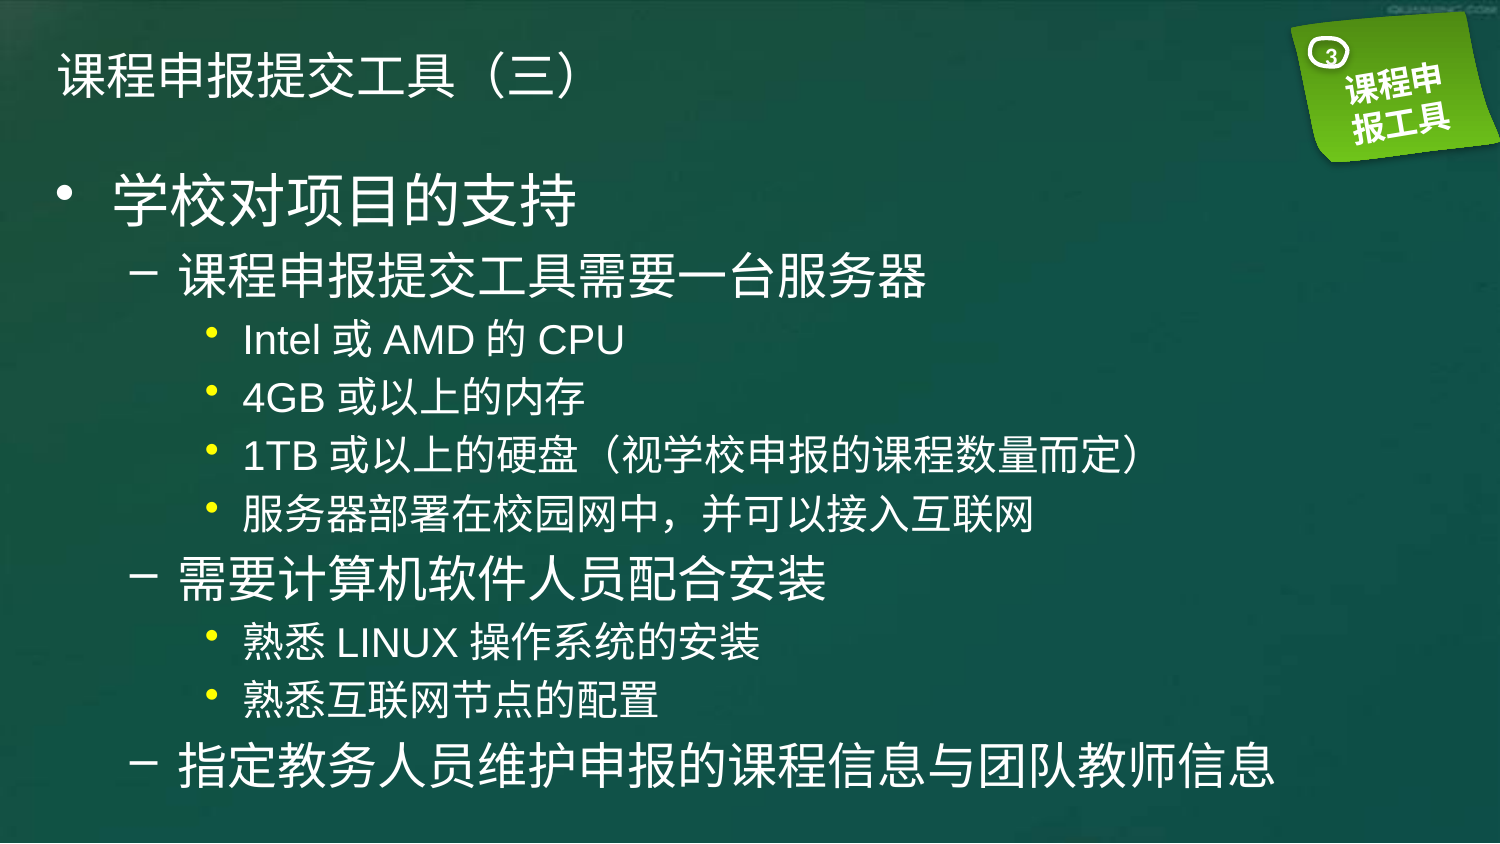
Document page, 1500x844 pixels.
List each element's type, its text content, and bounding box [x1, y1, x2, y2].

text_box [1290, 10, 1500, 163]
title 课程申报提交工具（三） [41, 37, 719, 112]
picture [0, 0, 1500, 843]
list 学校对项目的支持 课程申报提交工具需要一台服务器 Intel或AMD的CPU 4GB或以上的内存 1TB或以上的硬盘（视学校申报的课程数量而定） 服务器部署在校园网中，并可以接入互联网 需要计算机软件人员配合安装 熟悉LINUX操作系统的安装 熟悉互联网节点的配置 指定教务人员维护申报的课程信息与团队教师信息 [40, 156, 1341, 752]
